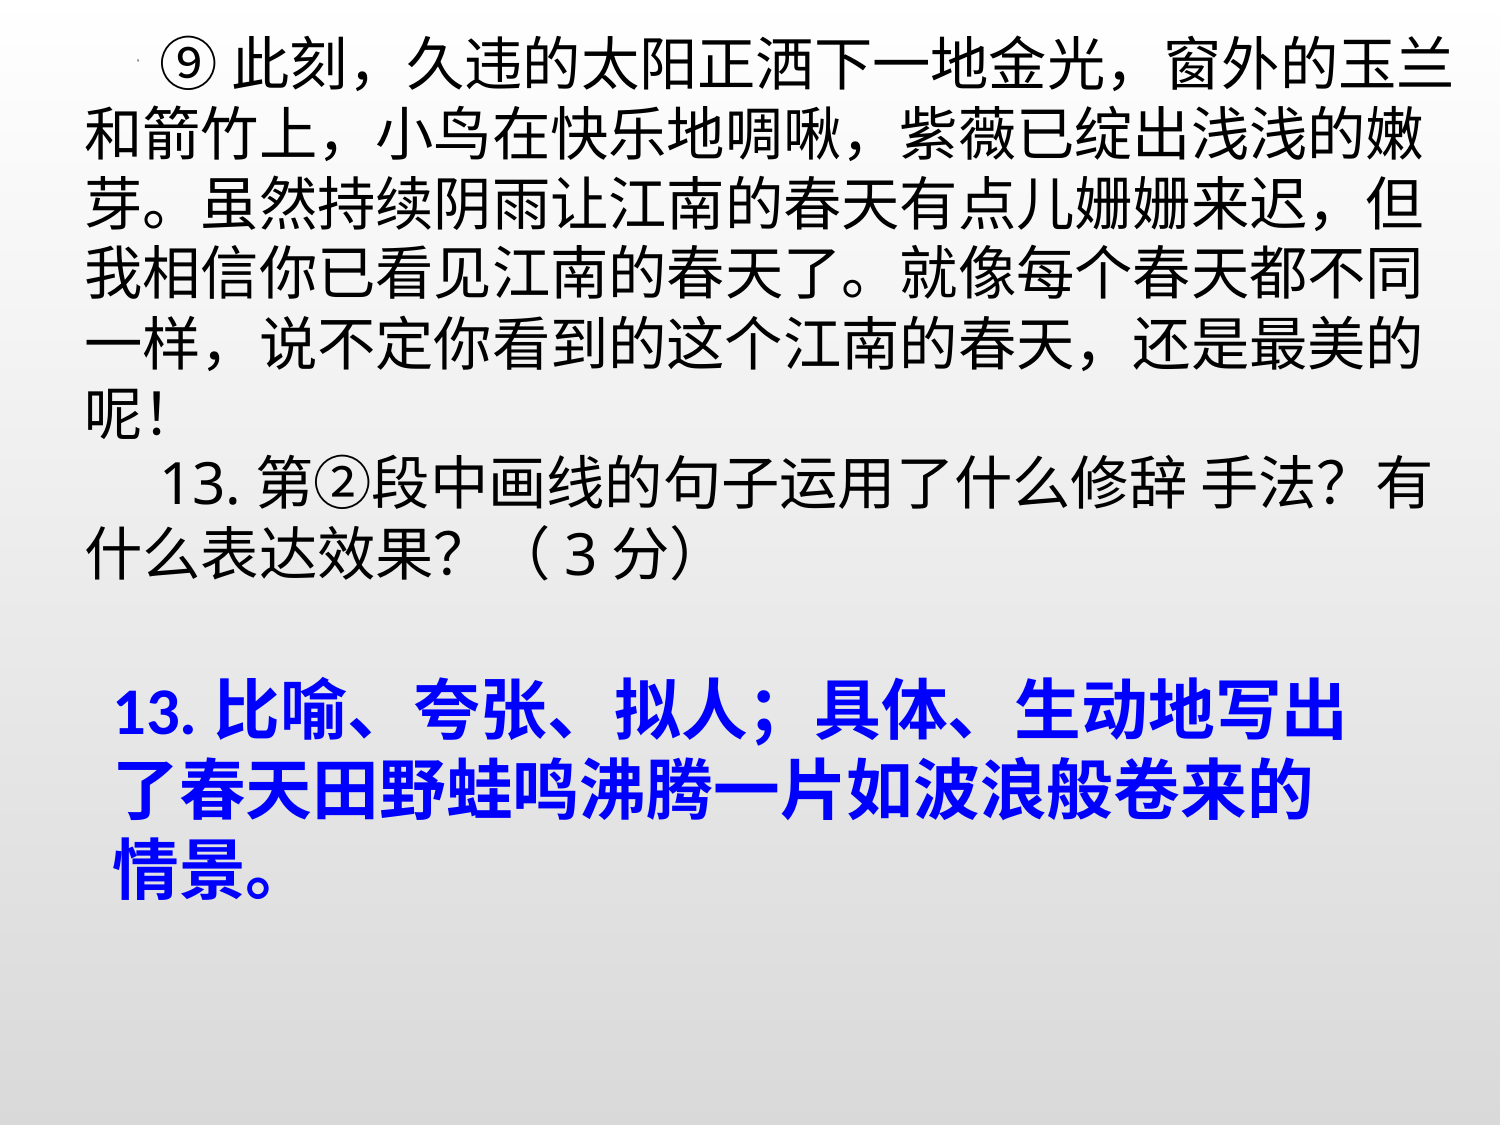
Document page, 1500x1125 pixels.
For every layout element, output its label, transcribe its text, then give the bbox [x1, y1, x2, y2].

text_box 13.比喻、夸张、拟人；具体、生动地写出了春天田野蛙鸣沸腾一片如波浪般卷来的情景。 [97, 660, 1390, 915]
text_box ⑨此刻，久违的太阳正洒下一地金光，窗外的玉兰和箭竹上，小鸟在快乐地啁啾，紫薇已绽出浅浅的嫩芽。虽然持续阴雨让江南的春天有点儿姗姗来迟，但我相信你已看见江南的春天了。就像每个春天都不同一样，说不定你看到的这个江南的春天，还是最美的呢！ 13.第②段中画线的句子运用了什么修辞 手法？有什么表达效果？（3分） [69, 19, 1479, 594]
